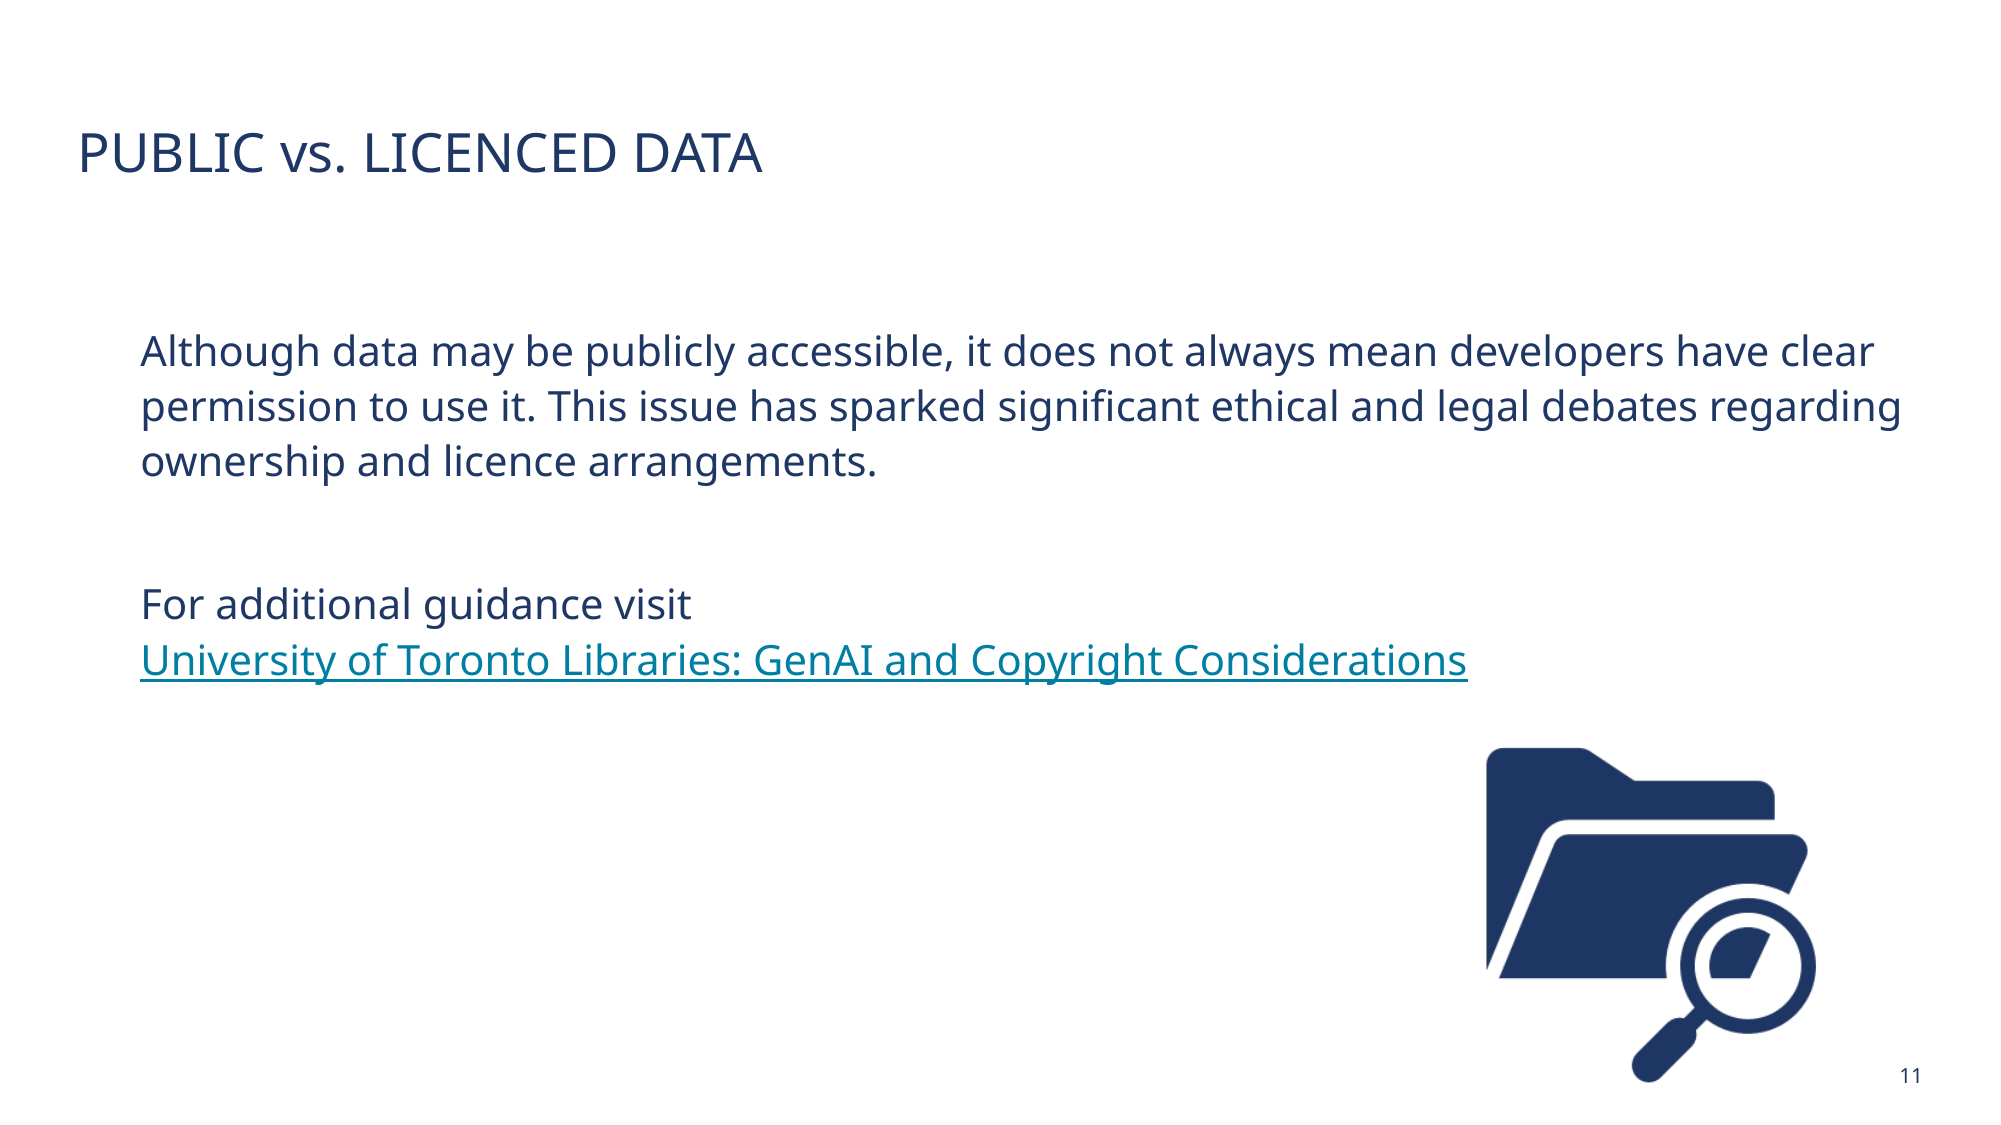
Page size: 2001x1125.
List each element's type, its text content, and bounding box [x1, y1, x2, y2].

picture [1414, 660, 1879, 1125]
title Public vs. licenced data [62, 117, 1938, 281]
list Although data may be publicly accessible, it does not always mean developers have clear permission to use it. This issue has sparked significant ethical and legal debates regarding ownership and licence arrangements. For additional guidance visit University of Toronto Libraries: GenAI and Copyright Considerations [125, 311, 2000, 1032]
slide_number 11 [1879, 1055, 1938, 1098]
